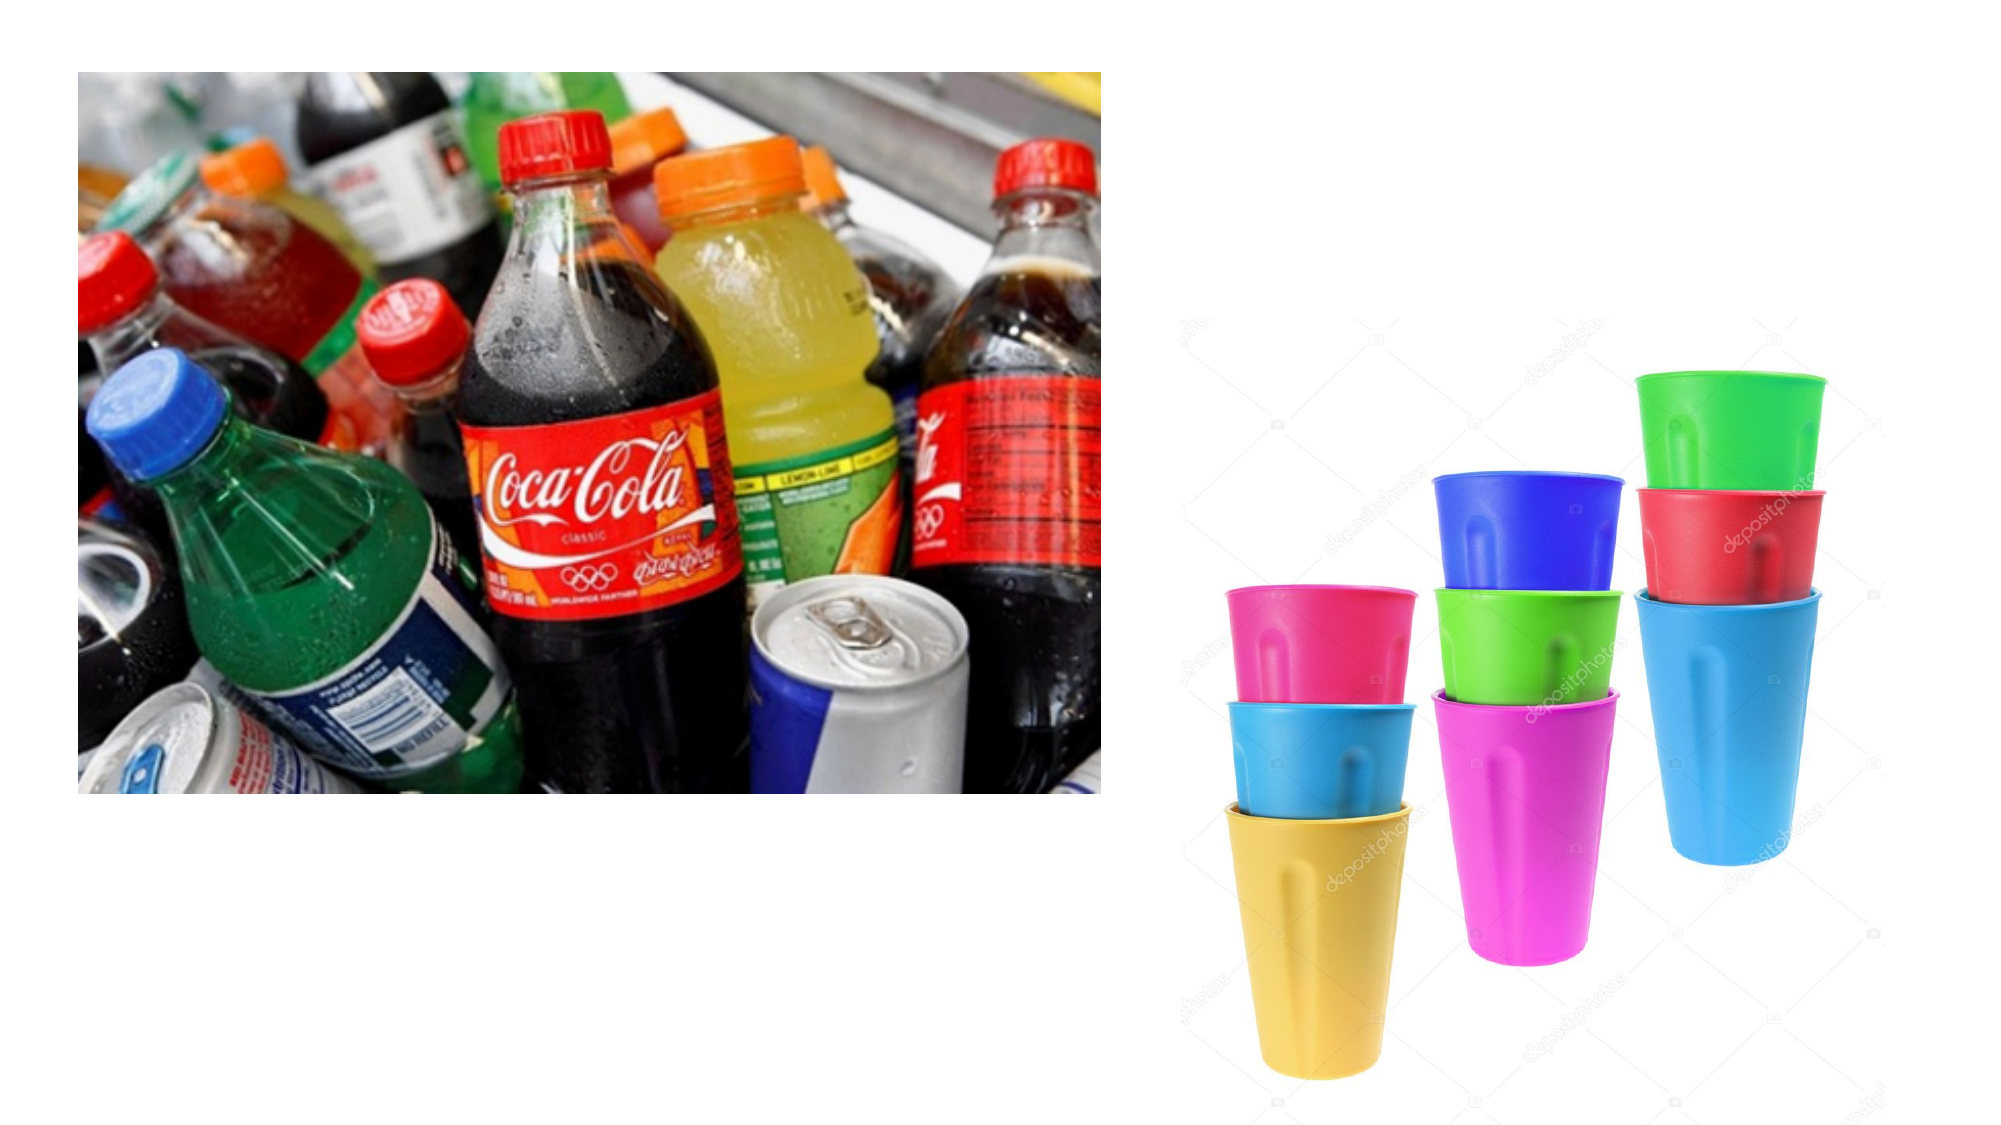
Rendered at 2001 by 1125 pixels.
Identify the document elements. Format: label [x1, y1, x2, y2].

picture [78, 72, 1101, 794]
picture [1181, 318, 1885, 1125]
